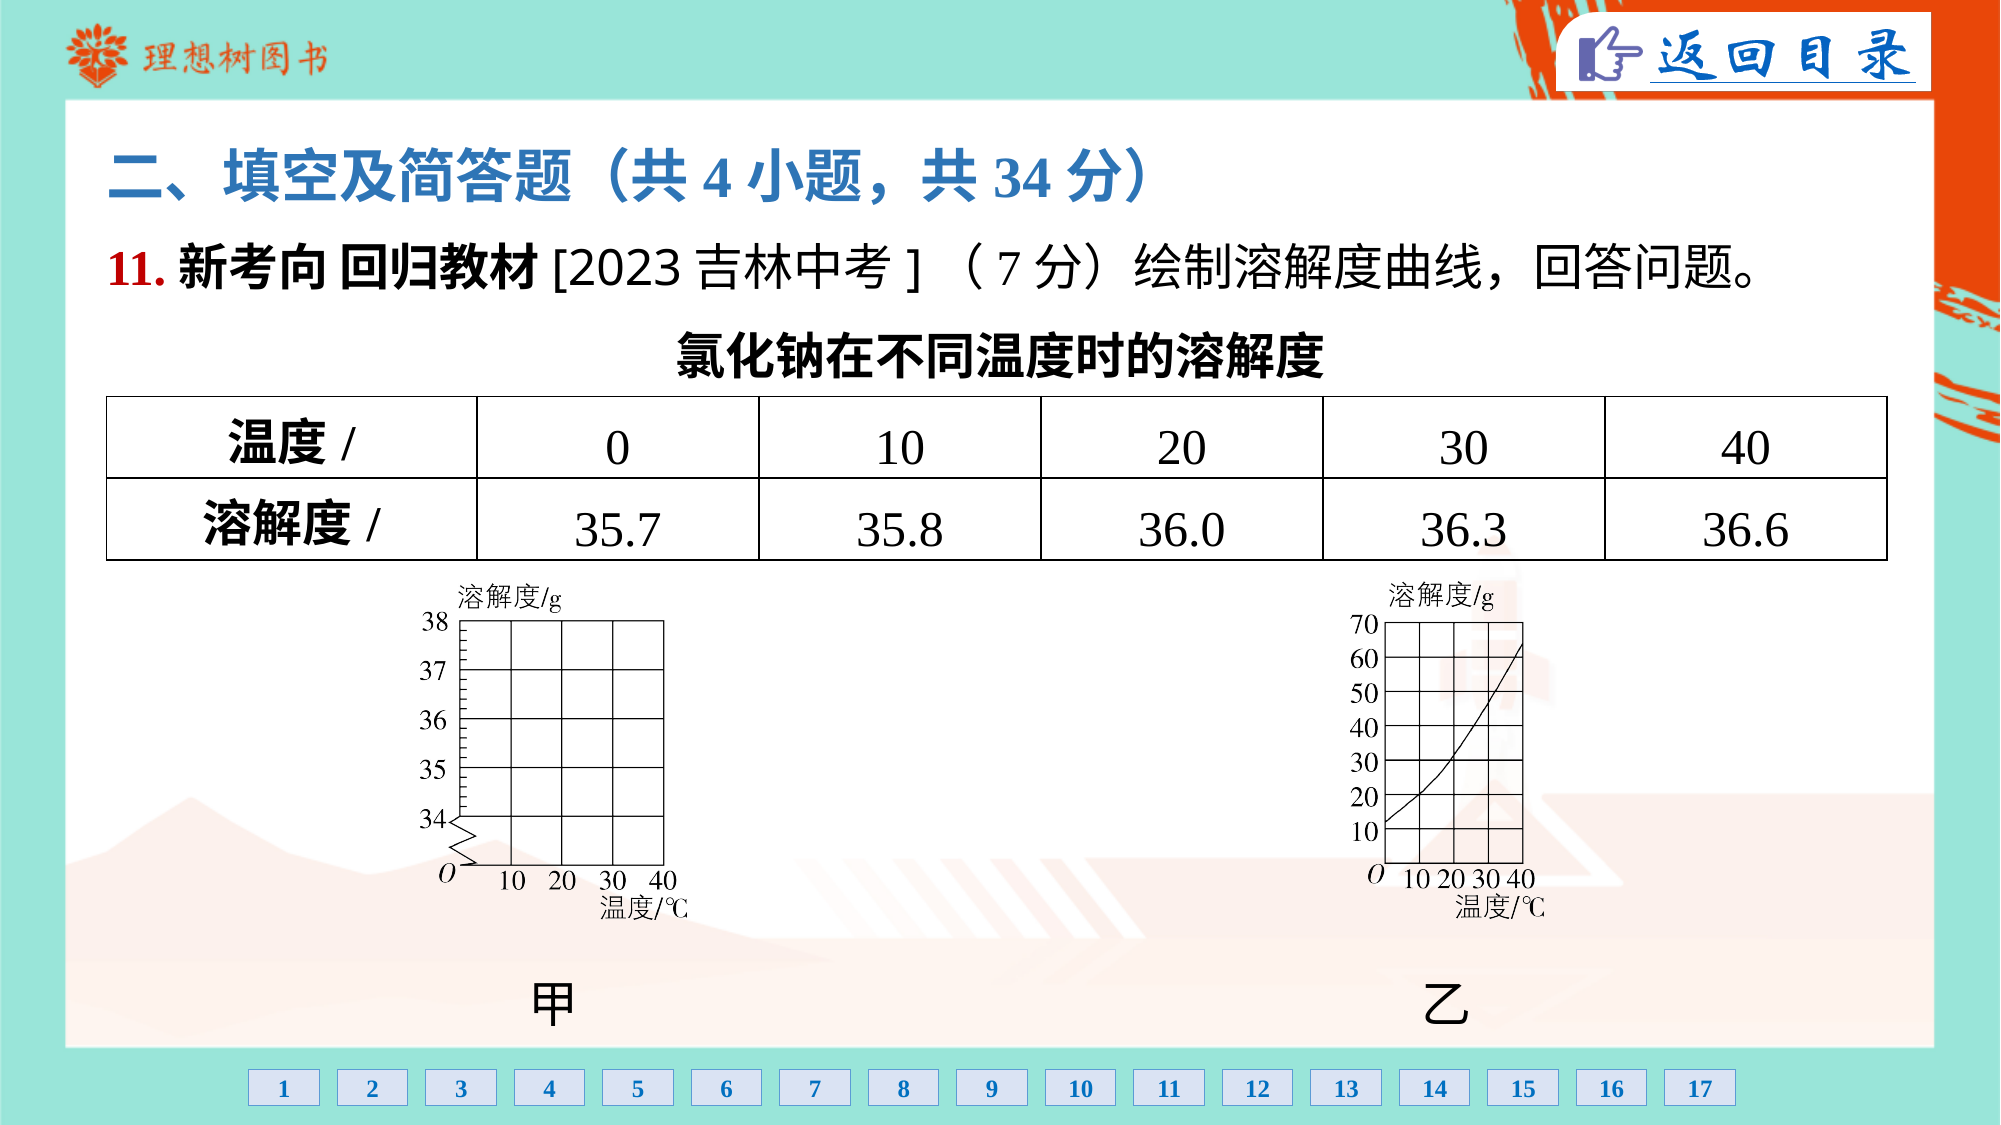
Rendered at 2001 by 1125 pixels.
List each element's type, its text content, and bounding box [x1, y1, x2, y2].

text_box 氯化钠在不同温度时的溶解度 [106, 296, 1895, 375]
text_box 乙 [1416, 942, 1478, 1090]
text_box 甲 [522, 942, 584, 1090]
text_box 二、填空及简答题（共4小题，共34分） [106, 138, 1895, 208]
text_box 11.新考向 回归教材[2023吉林中考]（7分）绘制溶解度曲线，回答问题。 [106, 208, 1895, 287]
picture [0, 0, 2000, 1125]
